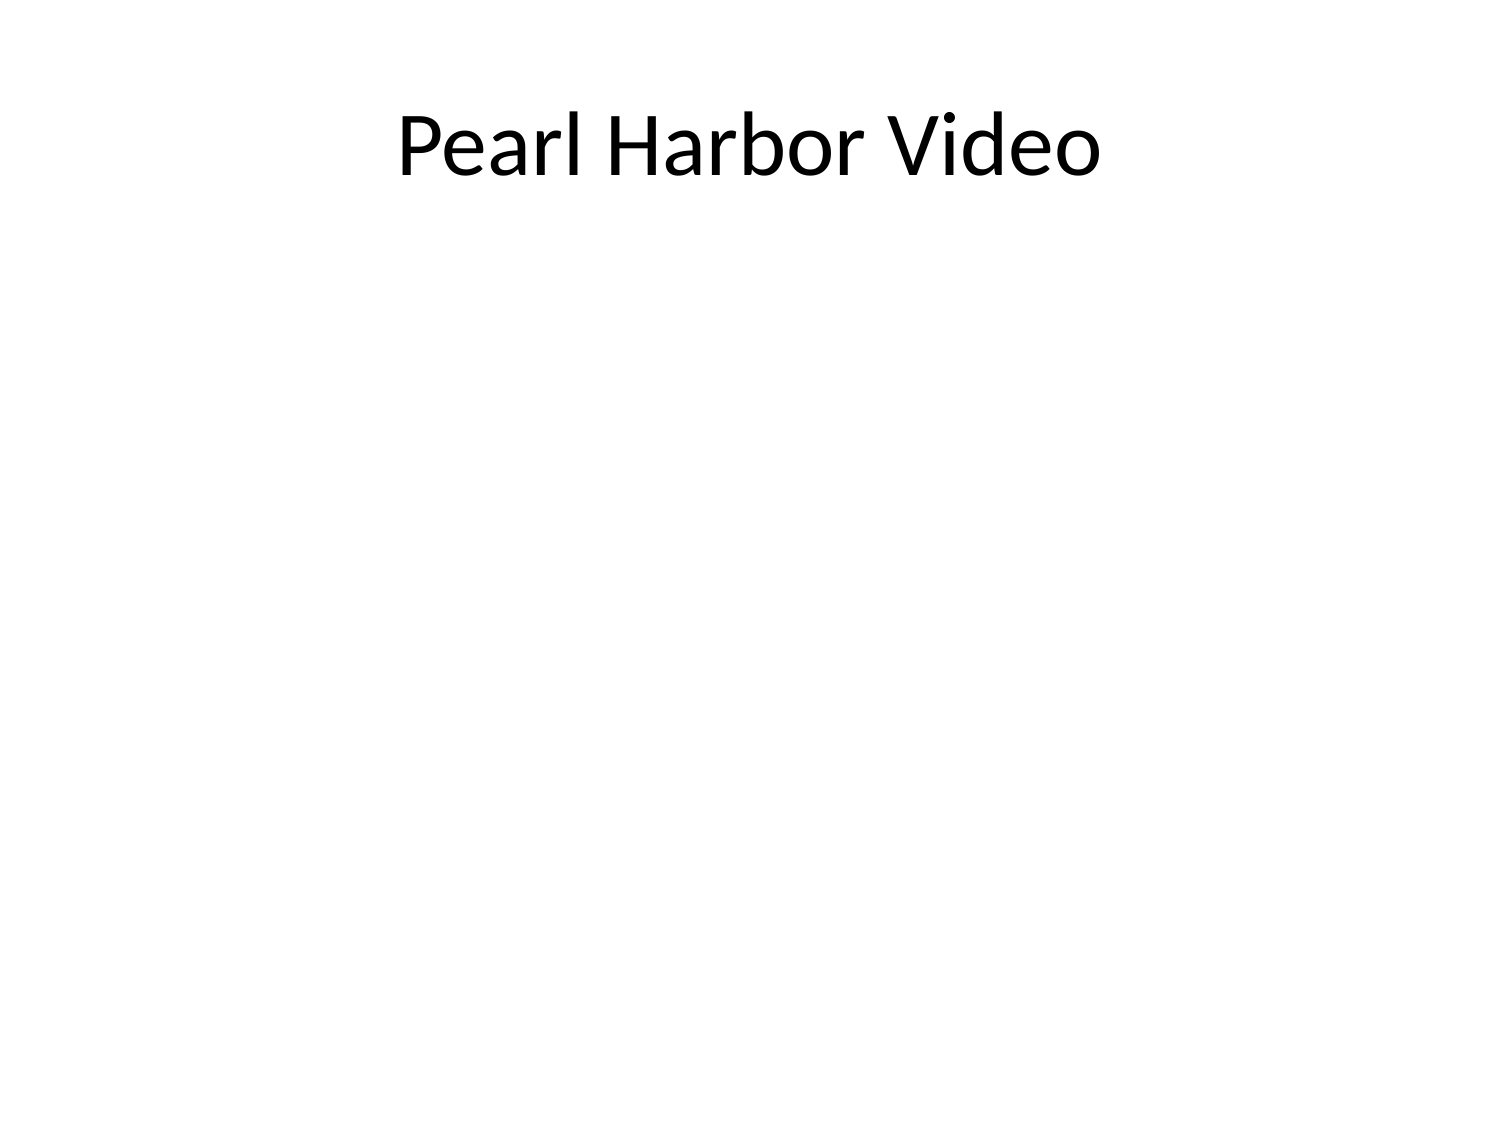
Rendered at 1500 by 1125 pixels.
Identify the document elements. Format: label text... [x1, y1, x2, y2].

title Pearl Harbor Video [75, 45, 1425, 233]
